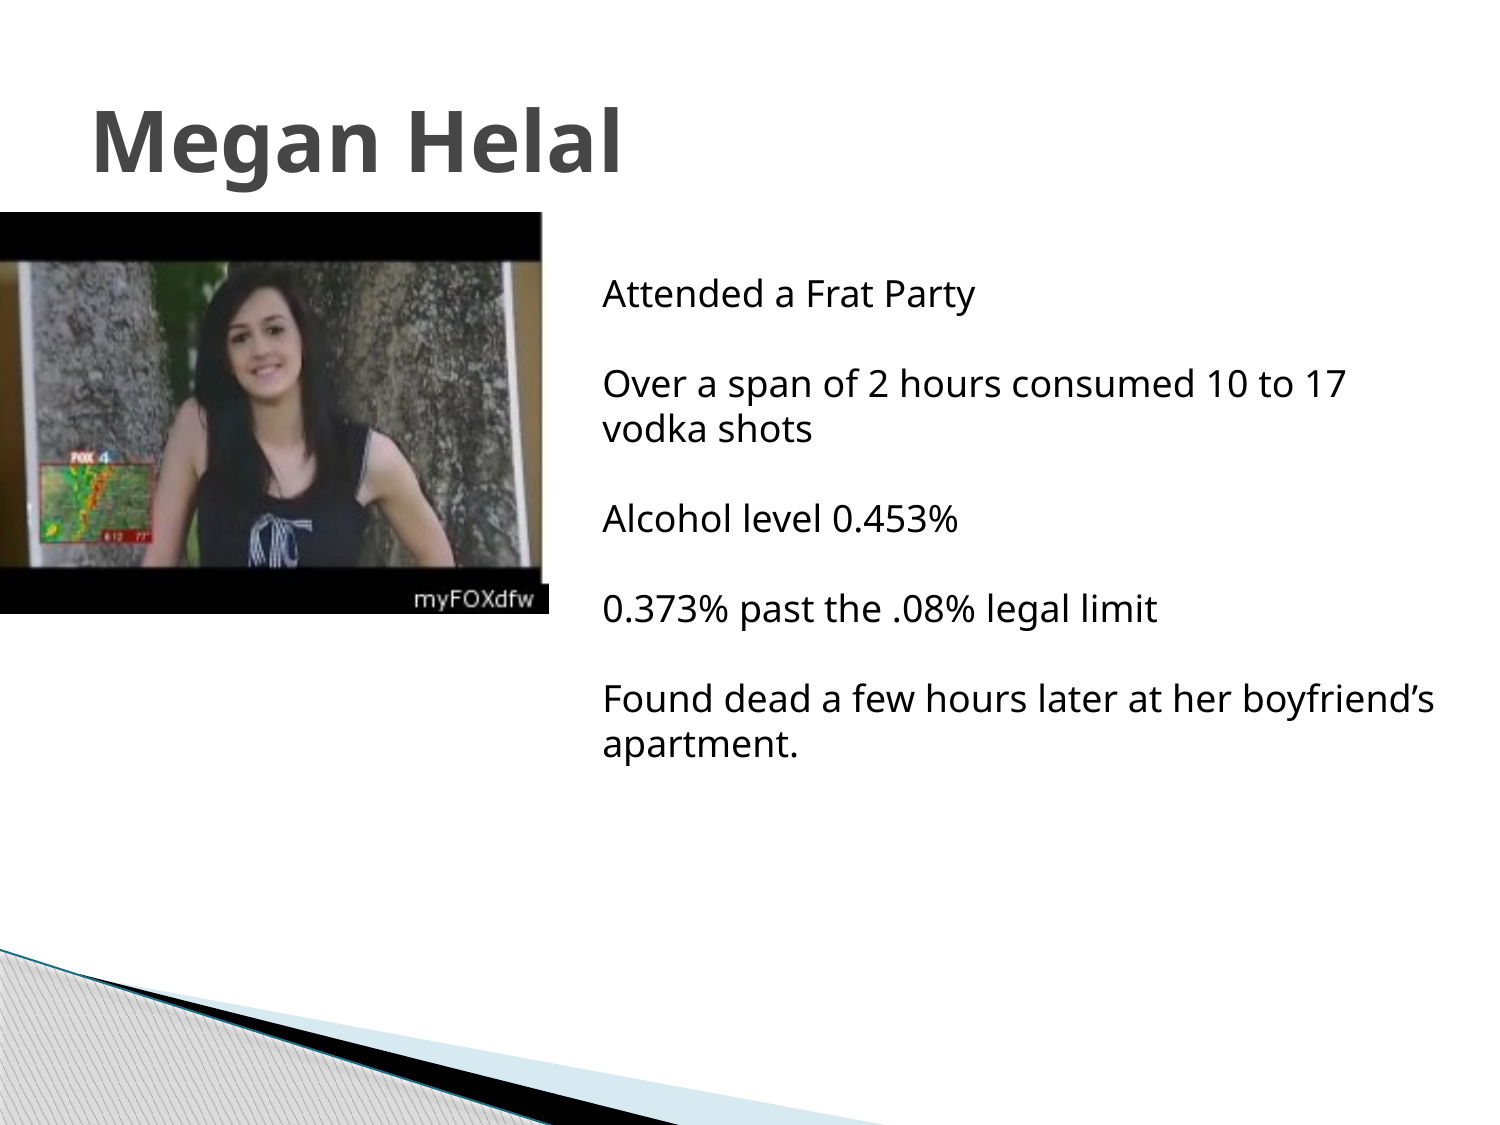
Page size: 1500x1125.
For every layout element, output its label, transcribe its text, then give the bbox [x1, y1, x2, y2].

text_box Attended a Frat Party Over a span of 2 hours consumed 10 to 17 vodka shots Alcohol level 0.453% 0.373% past the .08% legal limit Found dead a few hours later at her boyfriend’s apartment. [587, 262, 1463, 773]
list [0, 212, 549, 614]
title Megan Helal [75, 45, 1425, 233]
